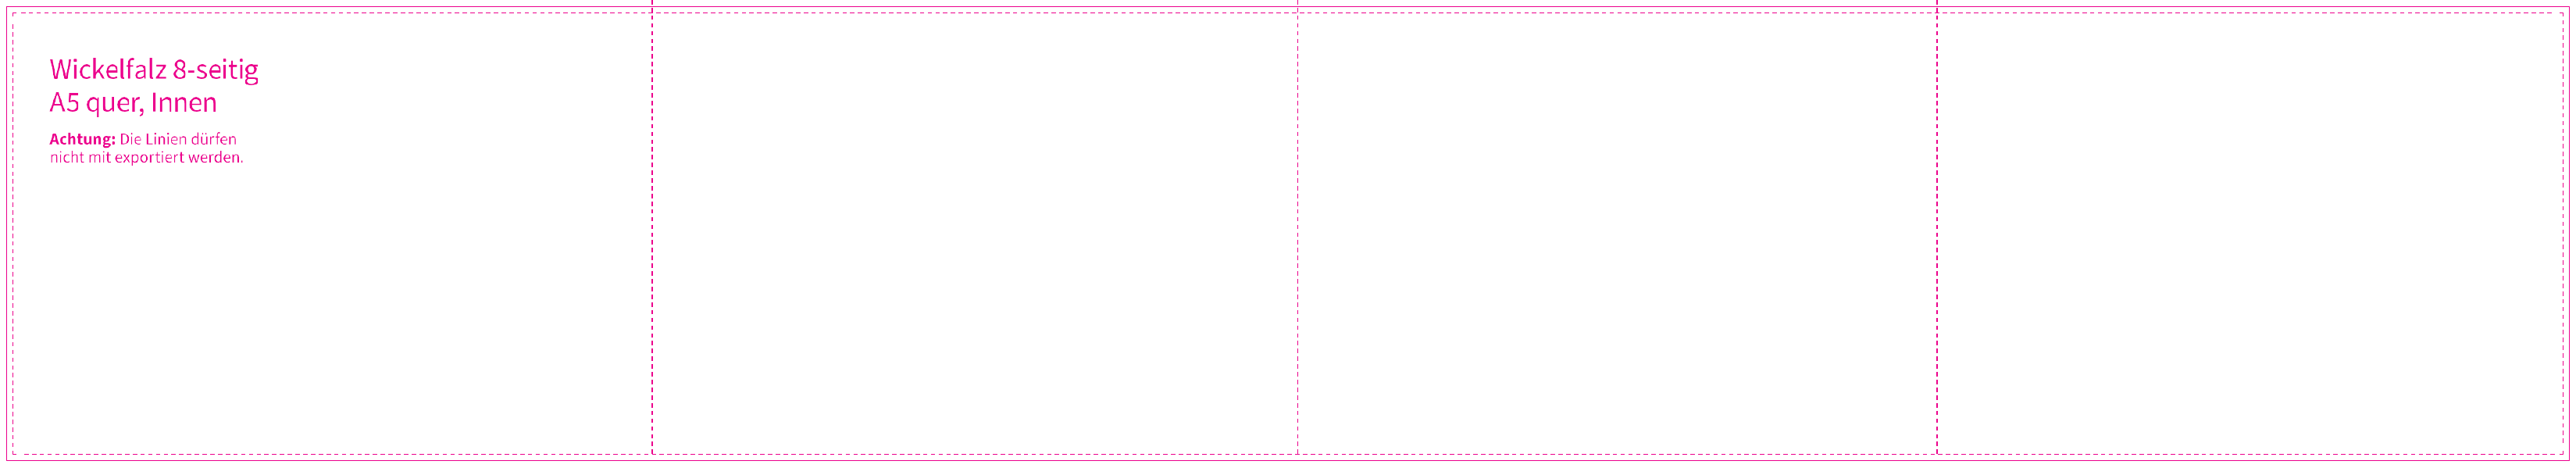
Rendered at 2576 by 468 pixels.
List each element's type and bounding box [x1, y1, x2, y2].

text_box [49, 132, 243, 166]
text_box [173, 58, 259, 85]
text_box [152, 92, 216, 113]
text_box [49, 92, 79, 112]
text_box [86, 97, 144, 118]
text_box [49, 57, 166, 80]
